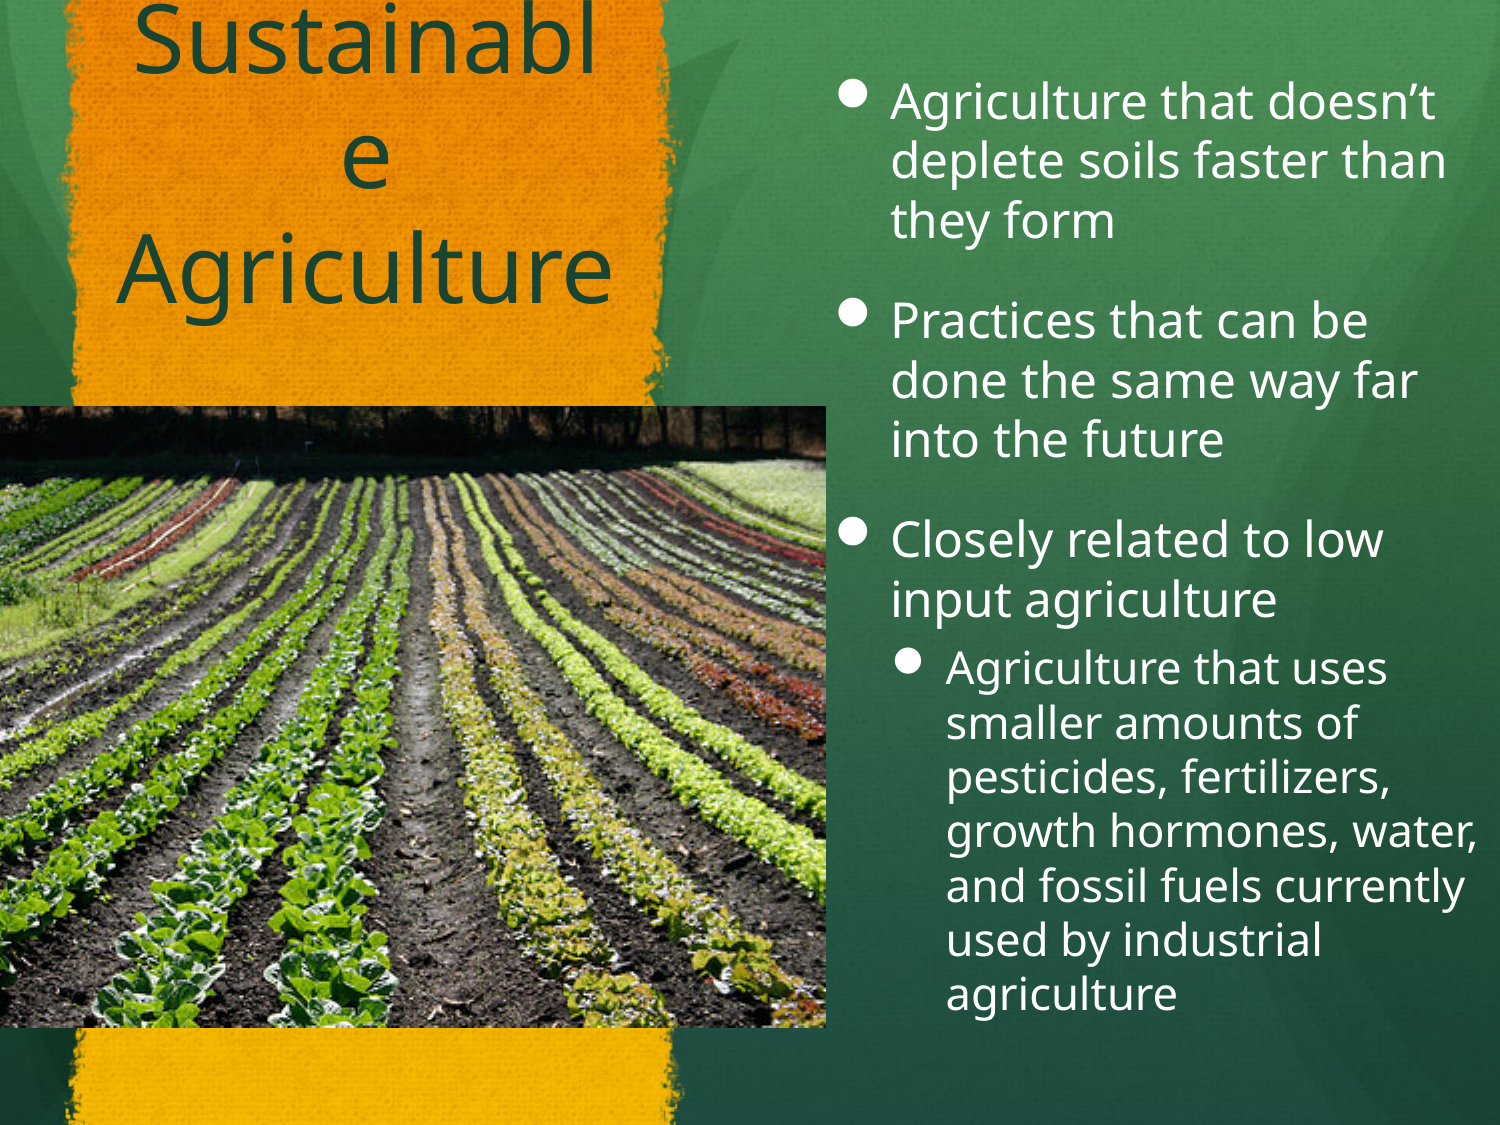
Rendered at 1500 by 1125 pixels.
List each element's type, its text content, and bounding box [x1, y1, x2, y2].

title Sustainable Agriculture [99, 62, 634, 331]
picture [0, 0, 1500, 1125]
list Agriculture that doesn’t deplete soils faster than they form Practices that can be done the same way far into the future Closely related to low input agriculture Agriculture that uses smaller amounts of pesticides, fertilizers, growth hormones, water, and fossil fuels currently used by industrial agriculture [819, 62, 1500, 1029]
